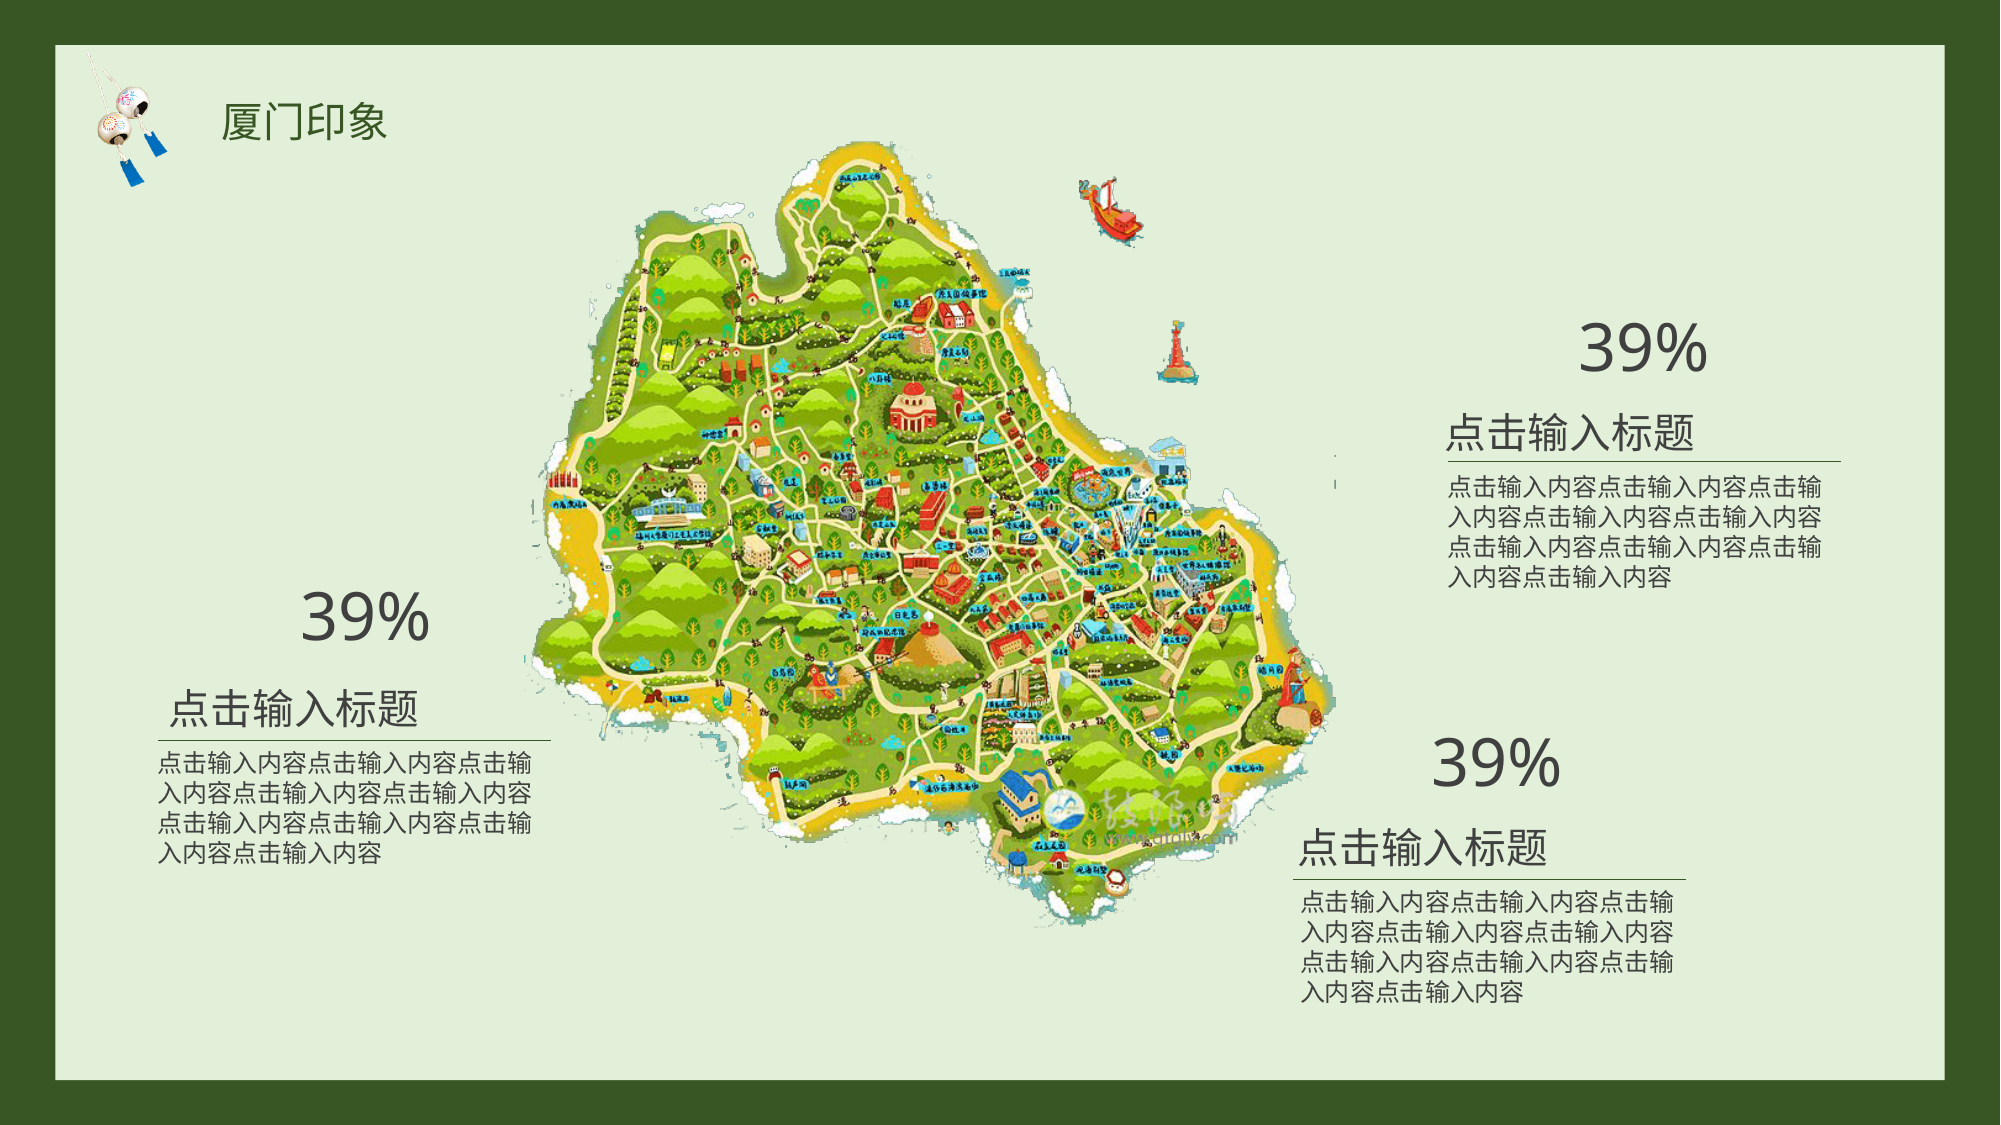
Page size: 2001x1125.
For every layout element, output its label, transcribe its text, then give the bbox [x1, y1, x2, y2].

text_box 点击输入标题 [1336, 814, 1679, 879]
text_box 39% [1416, 712, 1592, 808]
text_box 39% [285, 566, 461, 662]
picture [524, 121, 1336, 933]
picture [55, 44, 204, 193]
text_box 39% [1563, 297, 1739, 392]
text_box [54, 44, 1946, 1081]
text_box 点击输入标题 [153, 675, 524, 741]
text_box 点击输入内容点击输入内容点击输入内容点击输入内容点击输入内容点击输入内容点击输入内容点击输入内容点击输入内容 [1285, 879, 1710, 1014]
text_box 点击输入标题 [1429, 399, 1826, 465]
text_box 点击输入内容点击输入内容点击输入内容点击输入内容点击输入内容点击输入内容点击输入内容点击输入内容点击输入内容 [1432, 463, 1857, 599]
text_box 点击输入内容点击输入内容点击输入内容点击输入内容点击输入内容点击输入内容点击输入内容点击输入内容点击输入内容 [142, 740, 524, 875]
text_box 厦门印象 [207, 88, 502, 154]
